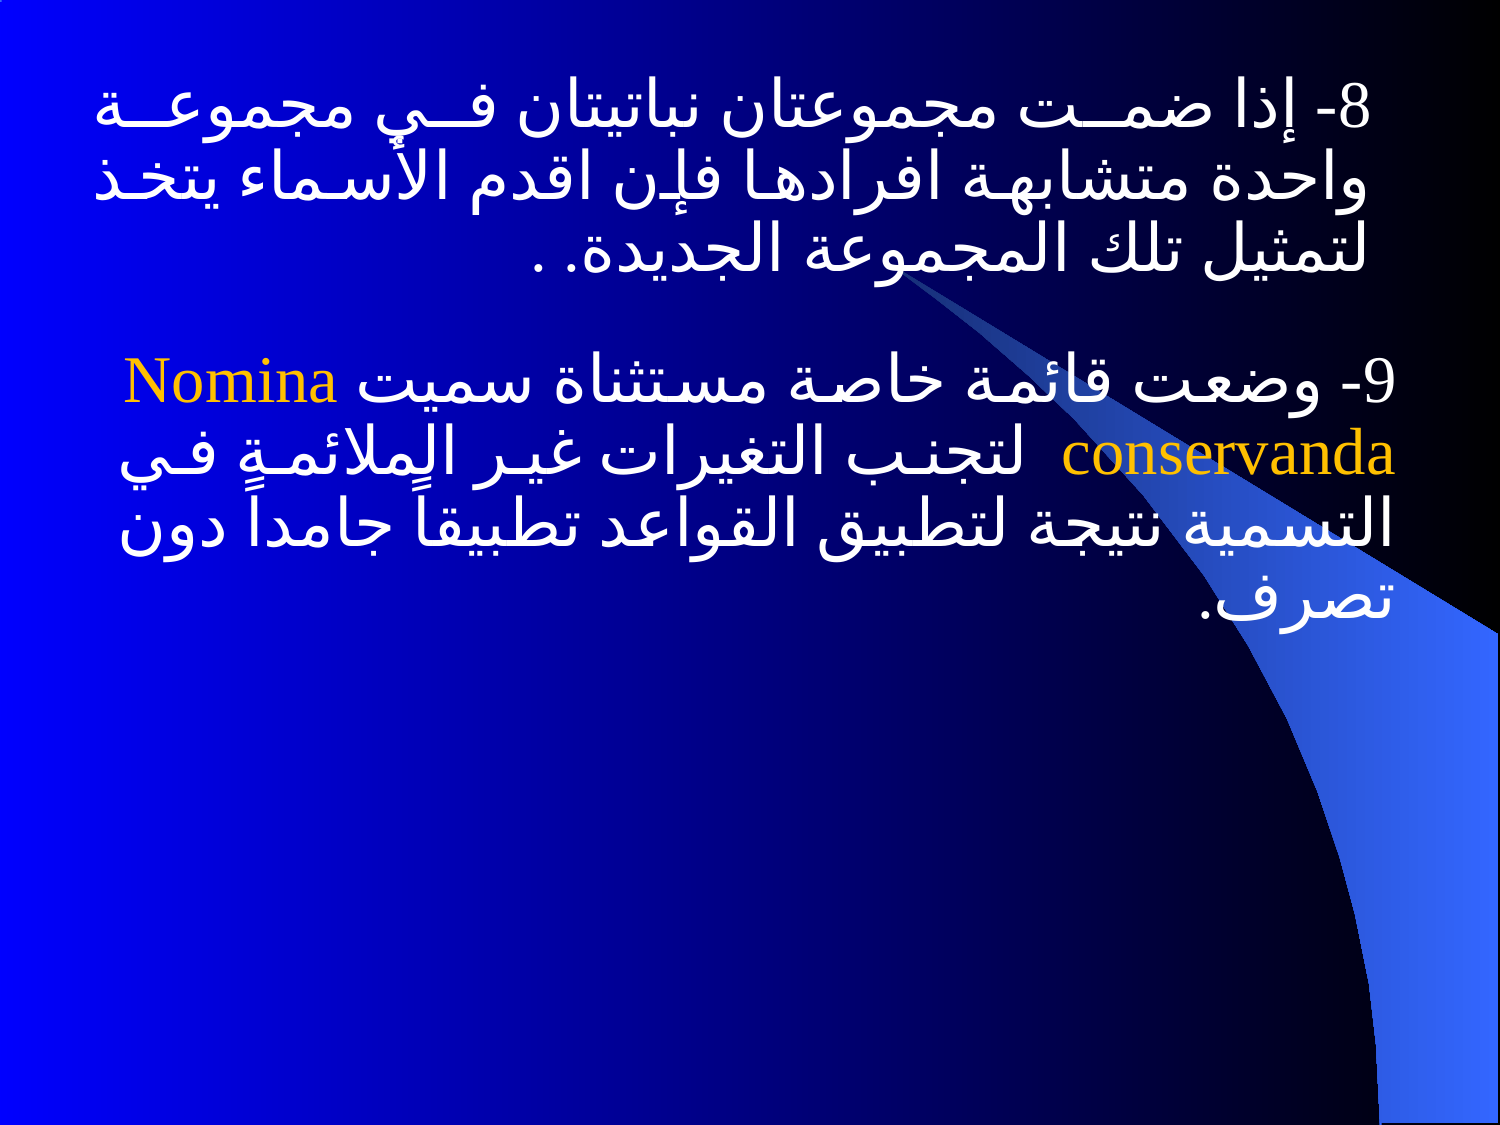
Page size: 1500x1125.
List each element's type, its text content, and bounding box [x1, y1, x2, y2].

list 8- إذا ضمت مجموعتان نباتيتان في مجموعة واحدة متشابهة افرادها فإن اقدم الأسماء يتخذ لتمثيل تلك المجموعة الجديدة. . [62, 62, 1413, 251]
text_box 9- وضعت قائمة خاصة مستثناة سميت Nomina conservanda لتجنب التغيرات غير الملائمة في التسمية نتيجة لتطبيق القواعد تطبيقاً جامداً دون تصرف. [87, 337, 1438, 650]
